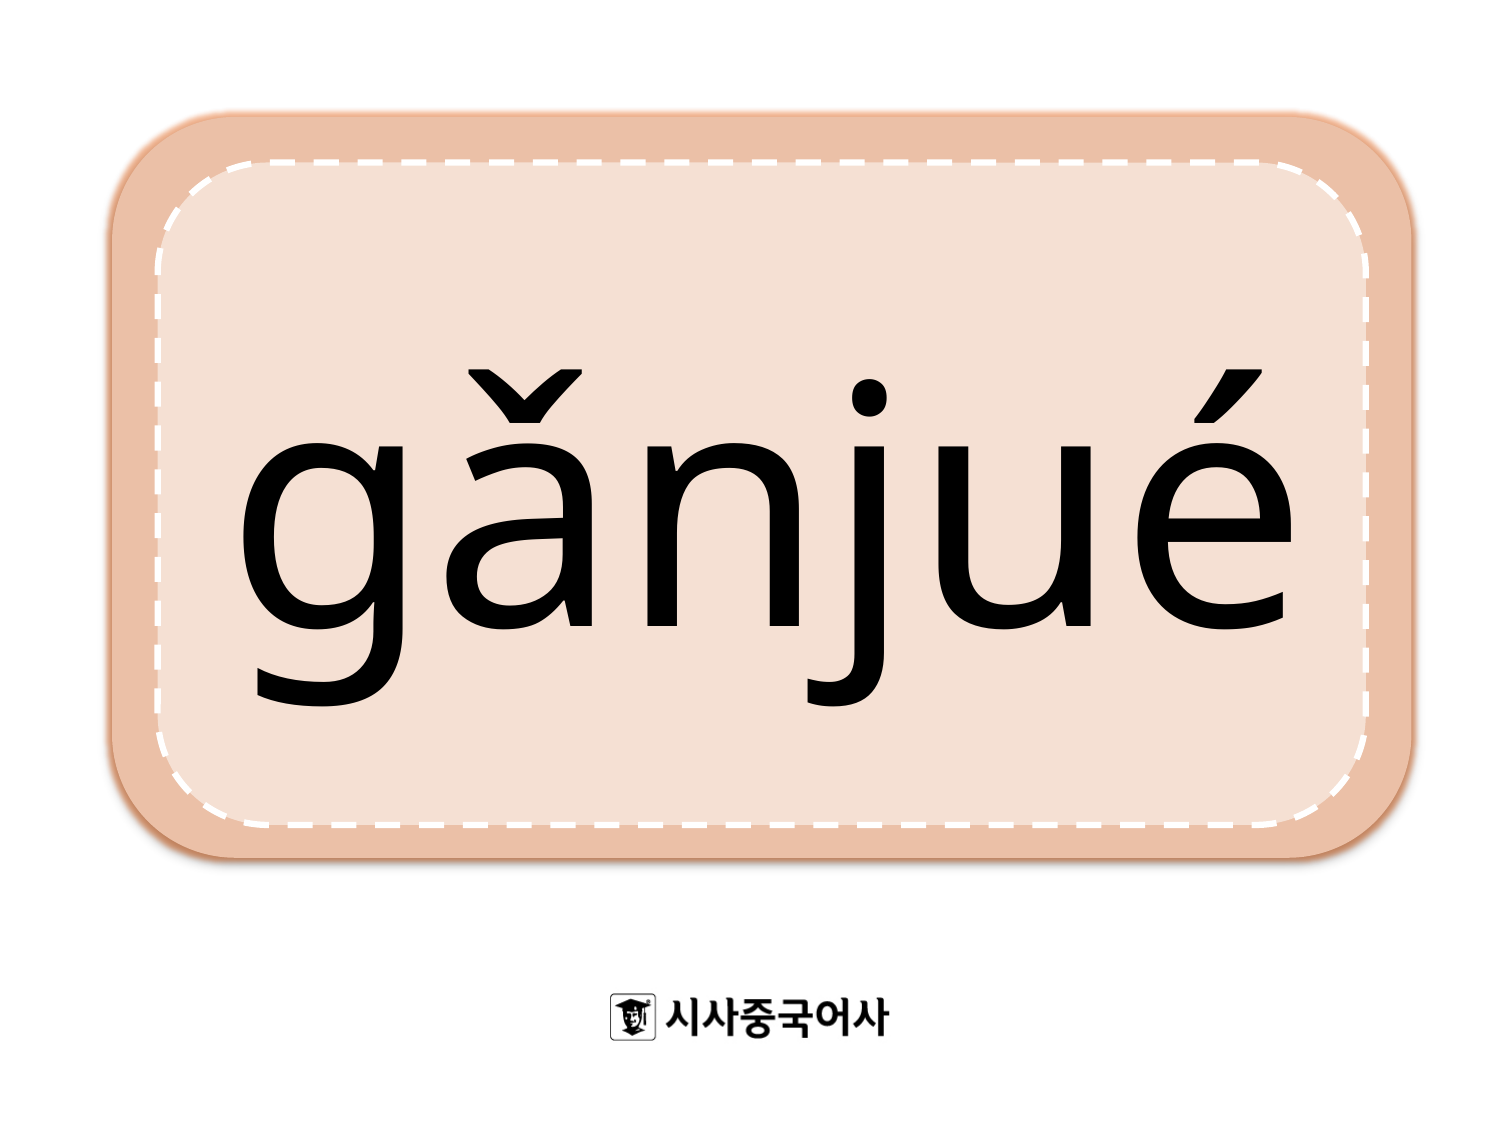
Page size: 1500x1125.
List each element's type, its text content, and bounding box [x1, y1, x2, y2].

picture [602, 987, 898, 1047]
text_box gǎnjué [162, 160, 1371, 824]
